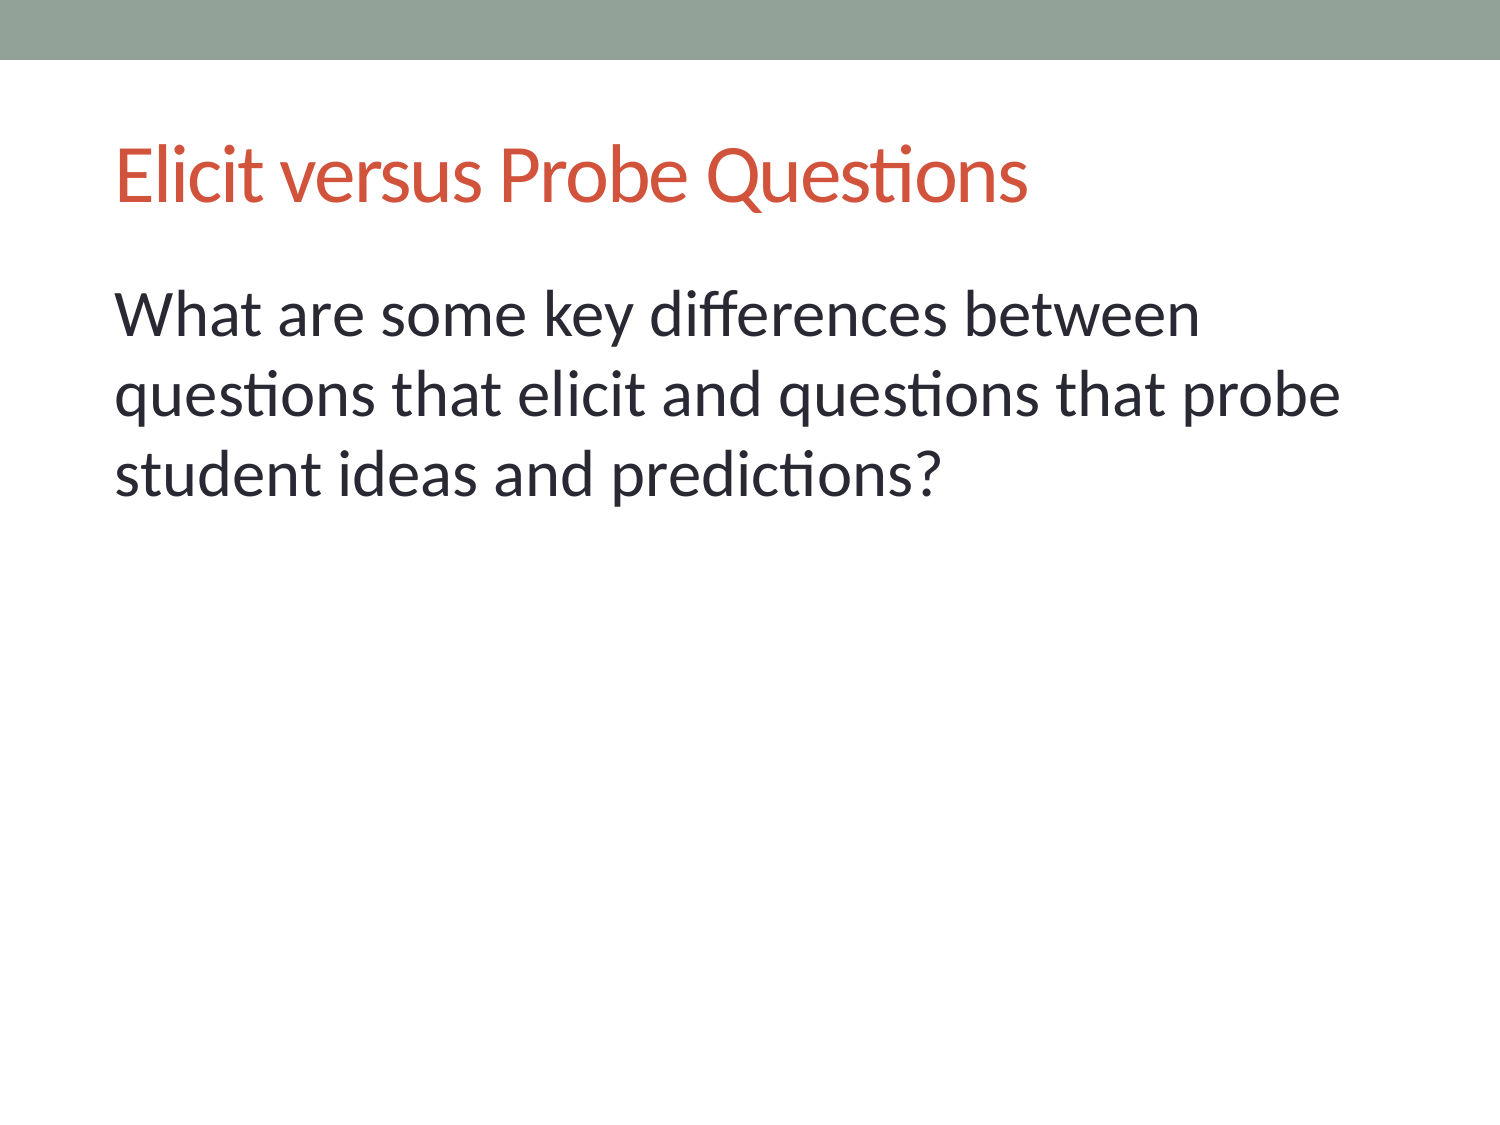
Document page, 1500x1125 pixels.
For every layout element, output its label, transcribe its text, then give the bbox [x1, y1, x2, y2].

title Elicit versus Probe Questions [99, 87, 1375, 250]
list What are some key differences between questions that elicit and questions that probe student ideas and predictions? [99, 262, 1402, 800]
